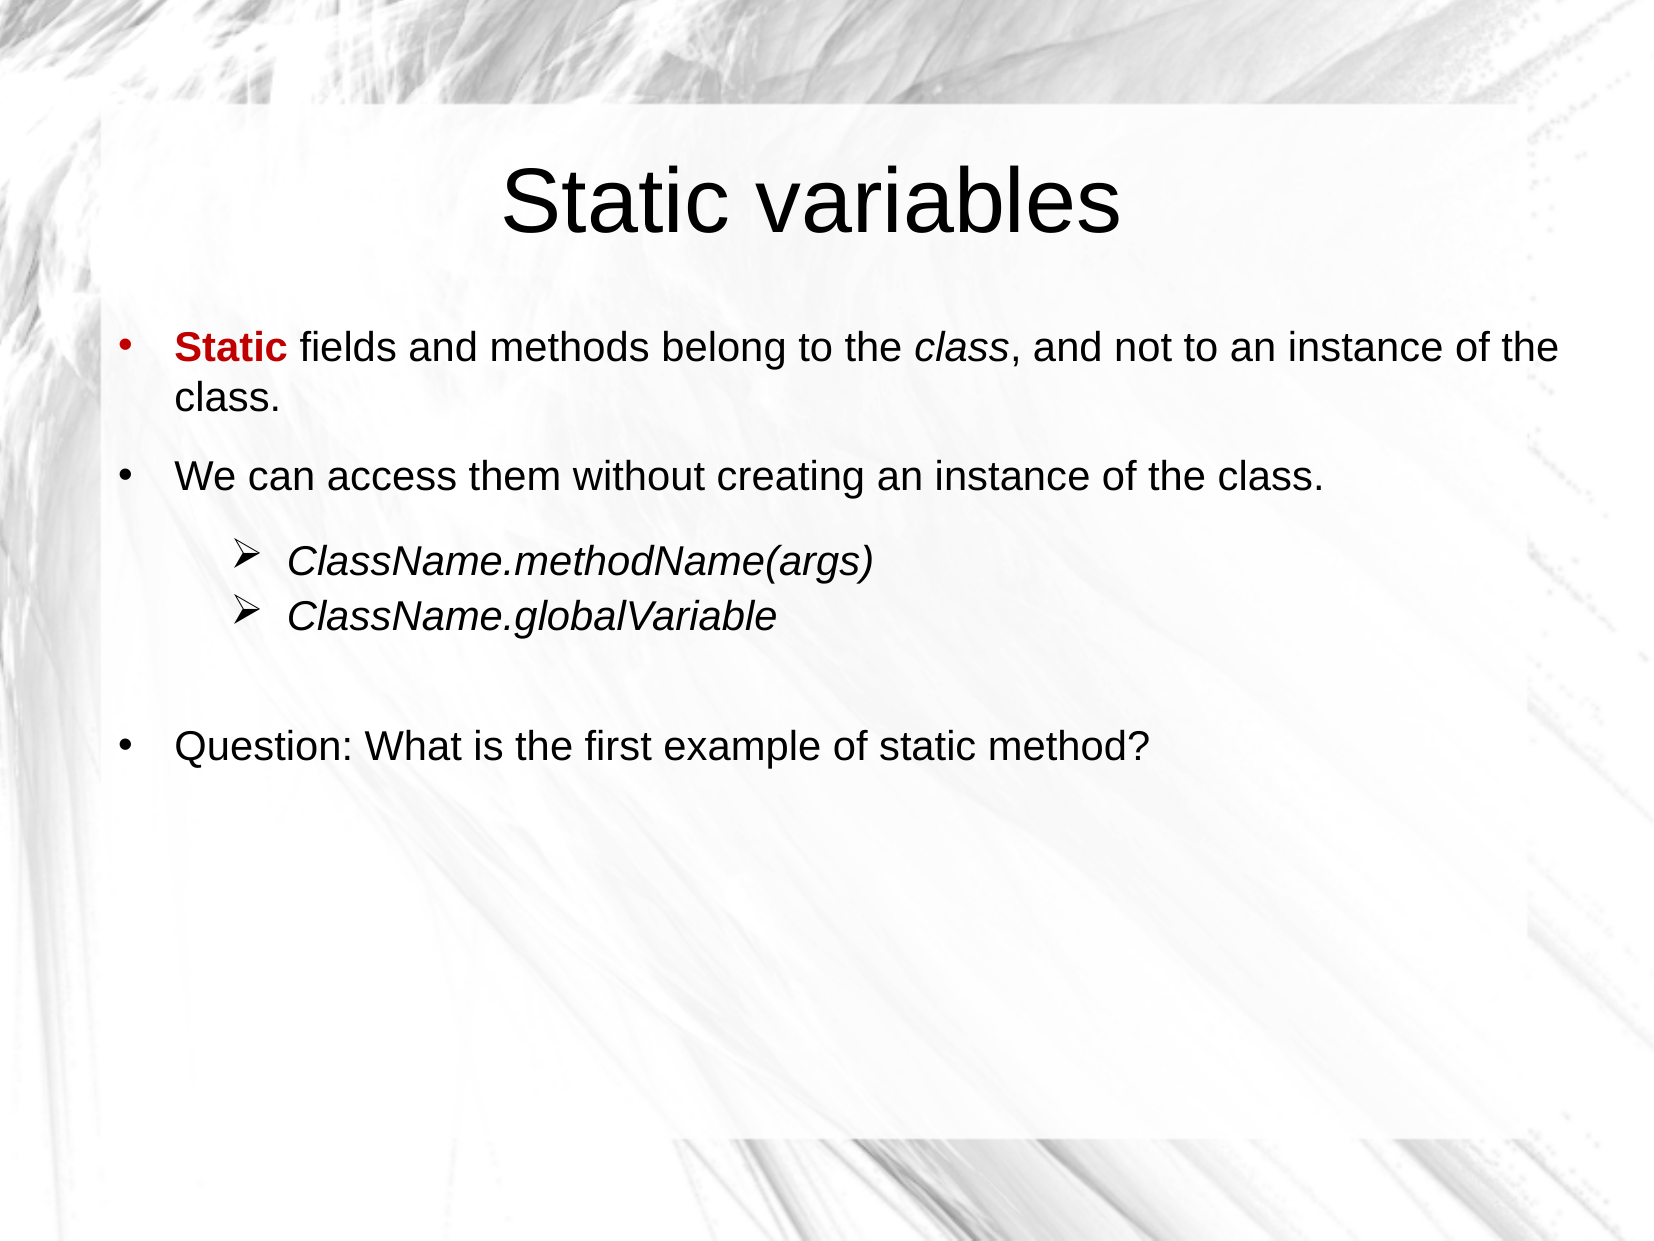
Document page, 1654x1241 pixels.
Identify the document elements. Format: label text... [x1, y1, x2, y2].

picture [0, 0, 1654, 1241]
list Static fields and methods belong to the class, and not to an instance of the class. We can access them without creating an instance of the class. ClassName.methodName(args) ClassName.globalVariable Question: What is the first example of static method? [118, 319, 1571, 1102]
title Static variables [118, 112, 1506, 281]
